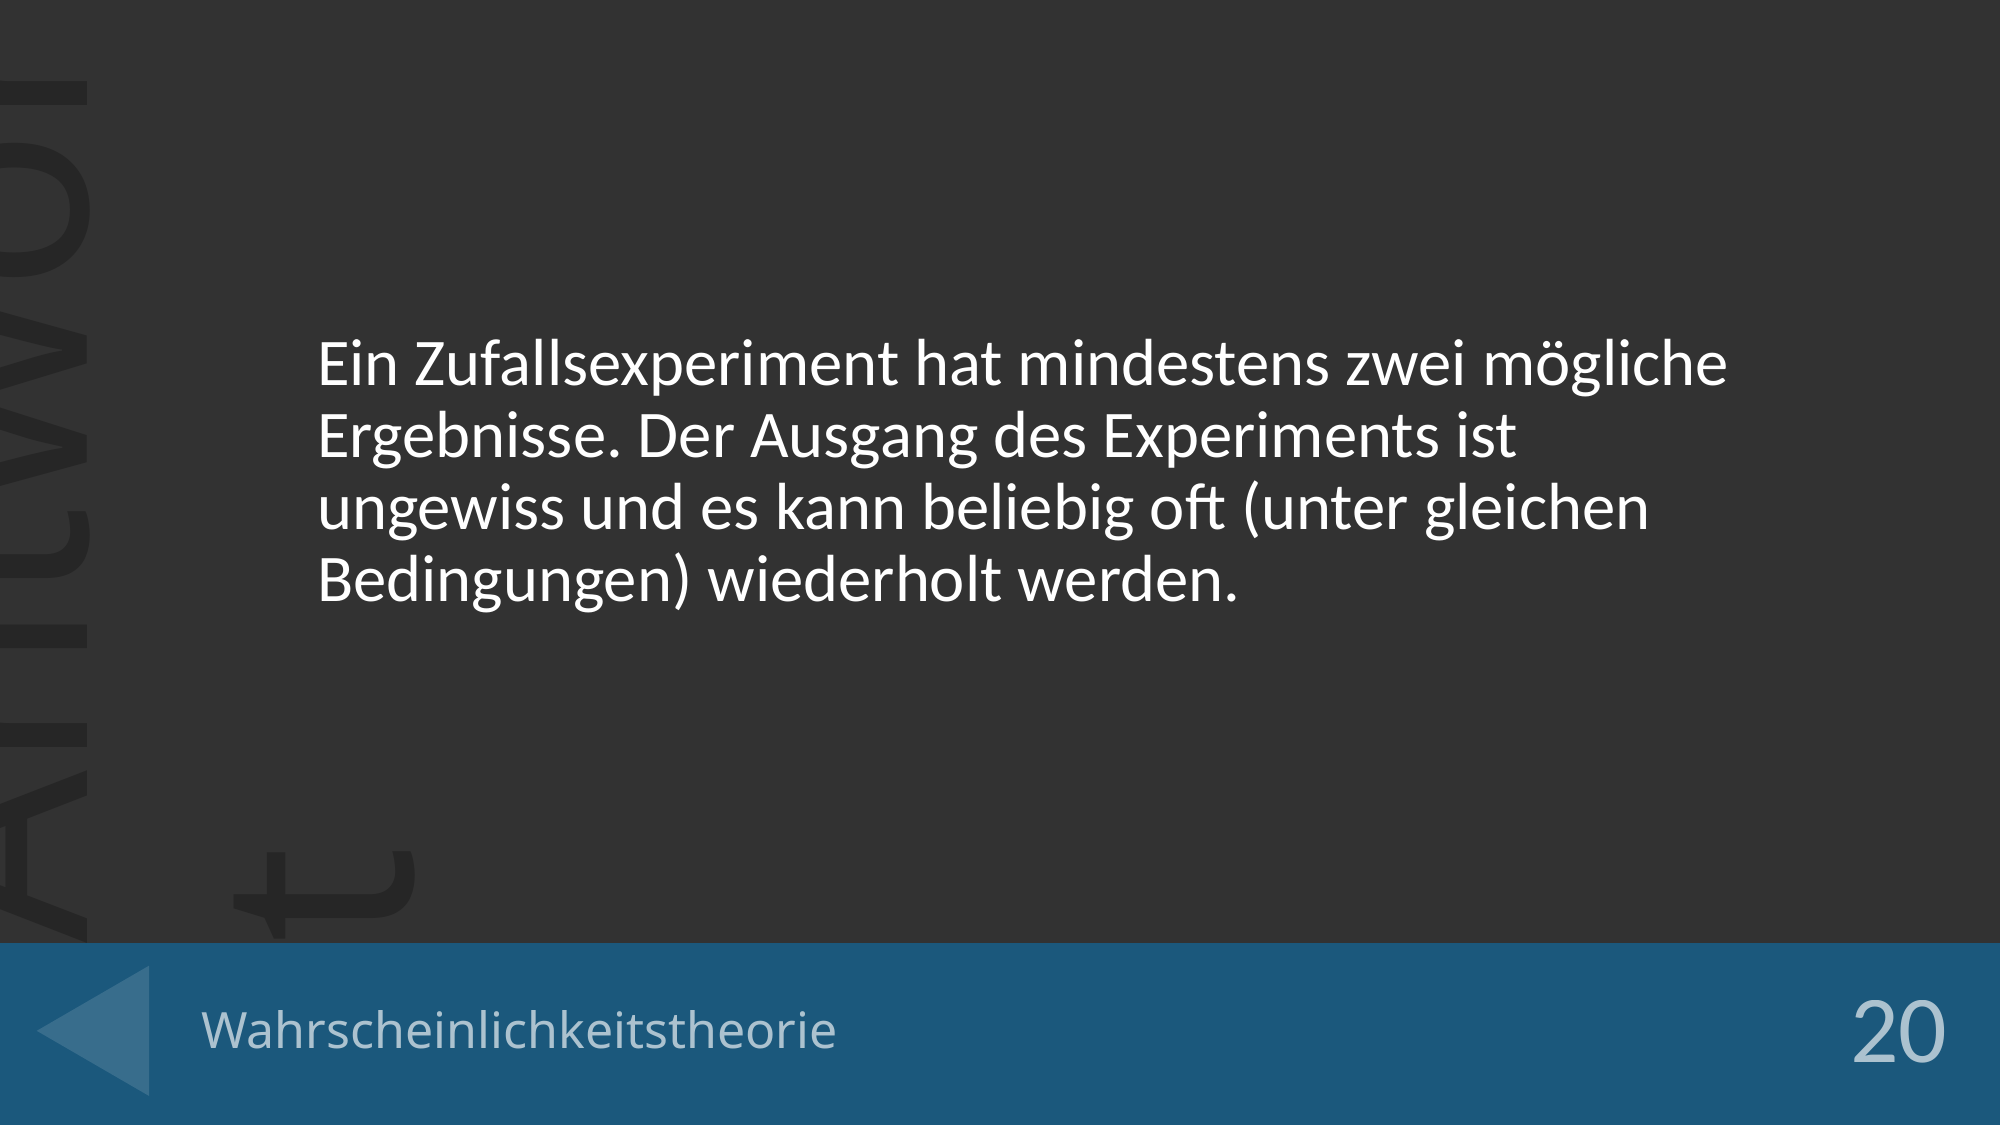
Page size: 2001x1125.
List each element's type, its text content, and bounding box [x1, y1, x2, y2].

list 20 [1494, 967, 1963, 1097]
list Ein Zufallsexperiment hat mindestens zwei mögliche Ergebnisse. Der Ausgang des Experiments ist ungewiss und es kann beliebig oft (unter gleichen Bedingungen) wiederholt werden. [302, 307, 1760, 636]
title Wahrscheinlichkeitstheorie [185, 967, 1494, 1097]
